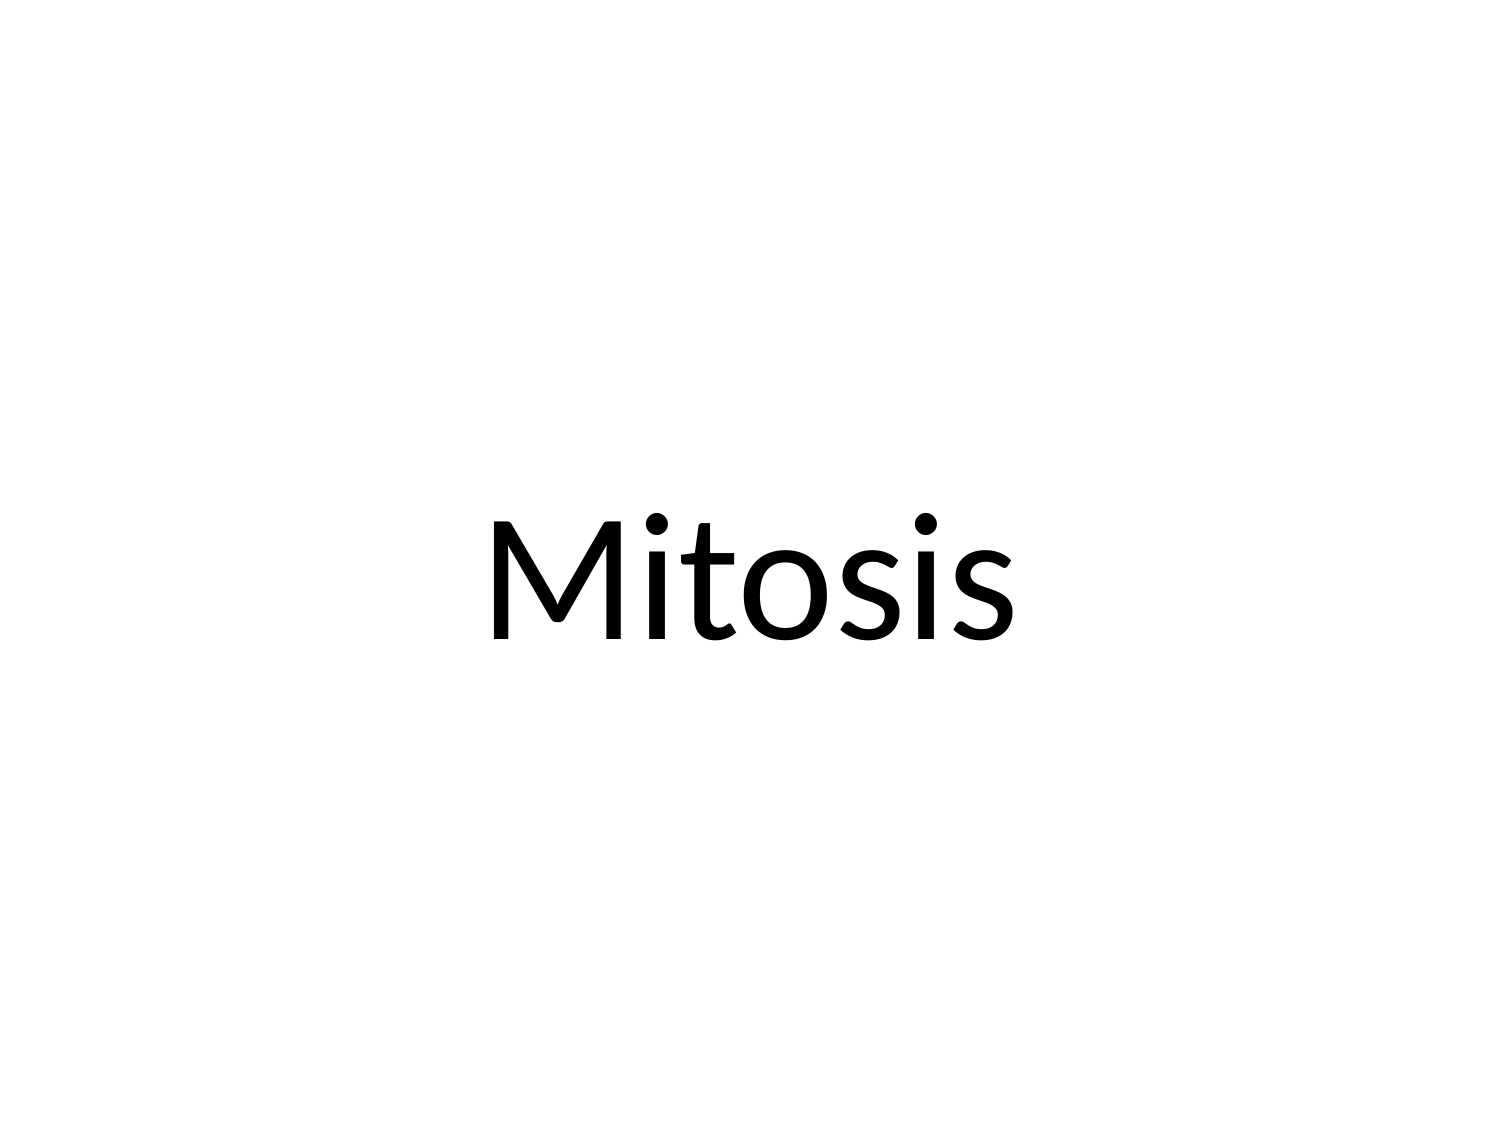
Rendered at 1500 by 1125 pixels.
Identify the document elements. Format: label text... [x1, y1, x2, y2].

title Mitosis [75, 45, 1425, 1088]
